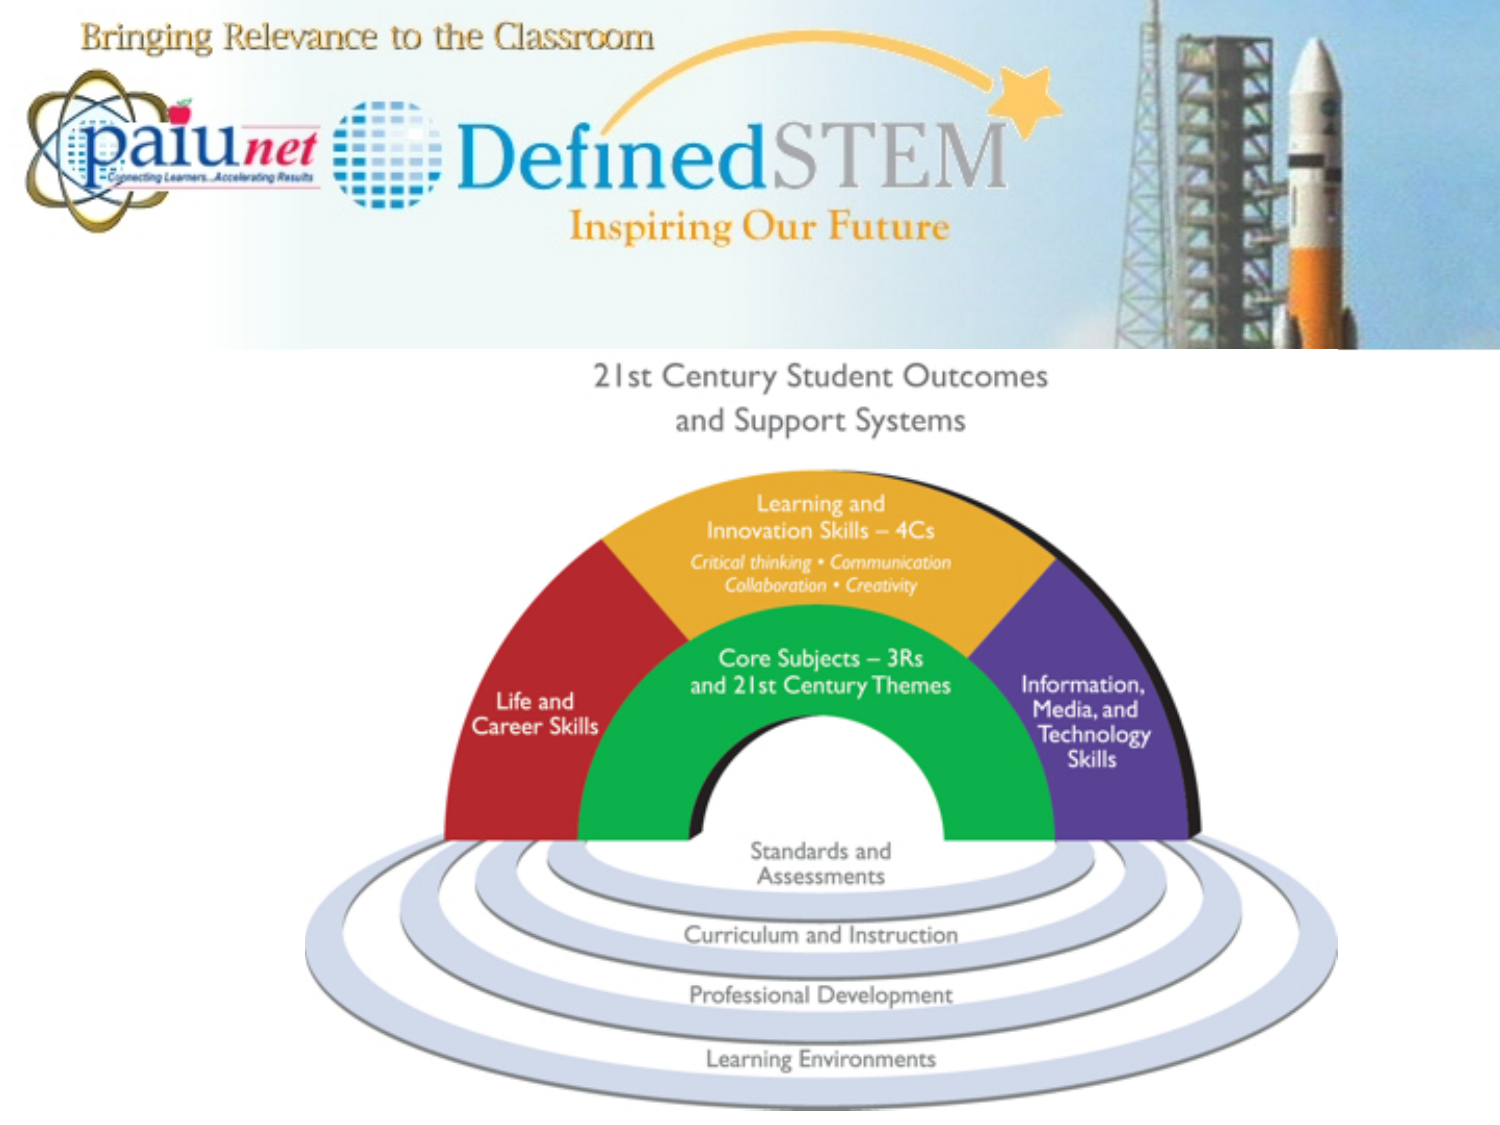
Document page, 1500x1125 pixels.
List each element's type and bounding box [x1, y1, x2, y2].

picture [0, 0, 1500, 365]
list [304, 349, 1338, 1111]
